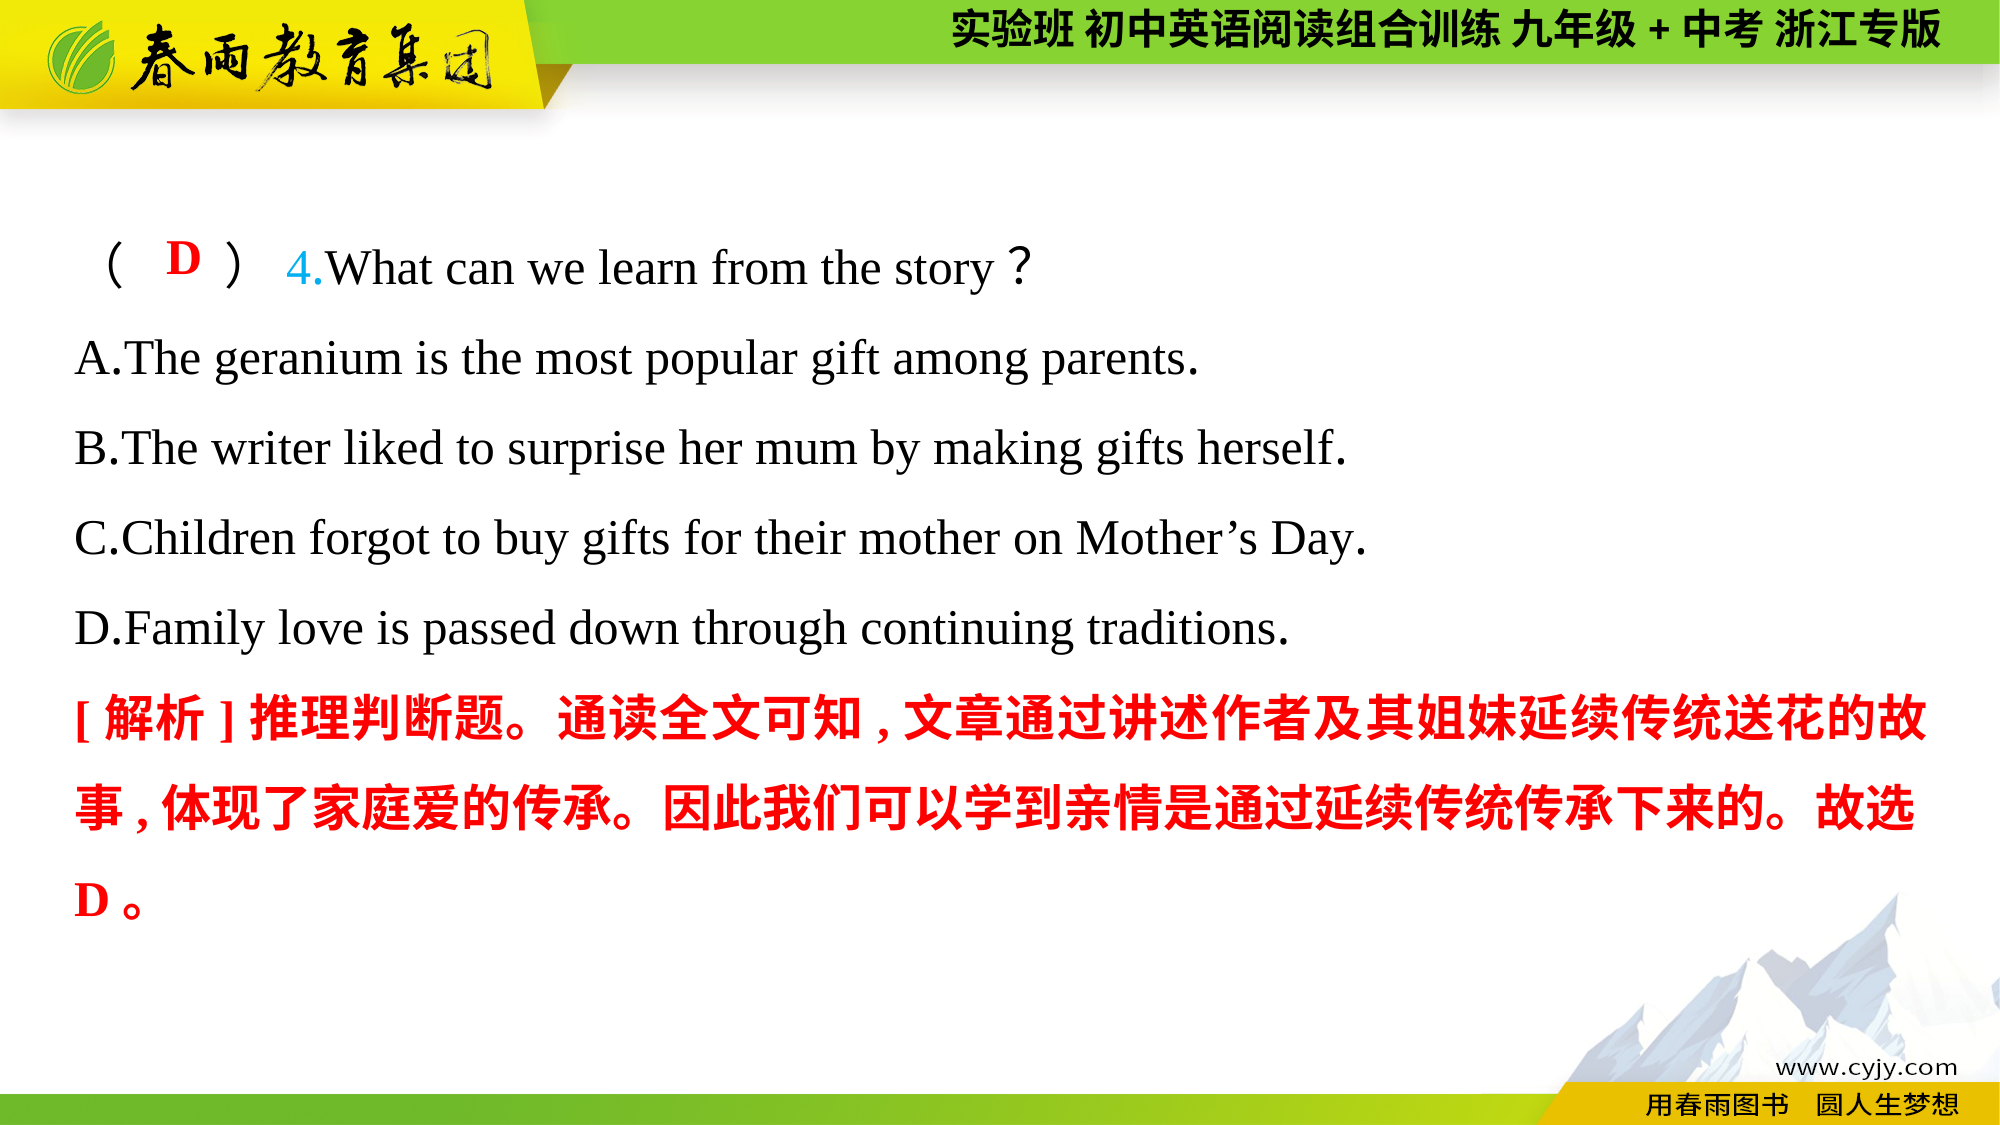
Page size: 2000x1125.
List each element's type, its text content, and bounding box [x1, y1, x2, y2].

text_box D [151, 217, 217, 293]
text_box [解析]推理判断题。通读全文可知,文章通过讲述作者及其姐妹延续传统送花的故事,体现了家庭爱的传承。因此我们可以学到亲情是通过延续传统传承下来的。故选D。 [59, 648, 1944, 934]
picture [0, 0, 2000, 1125]
list （ ）4.What can we learn from the story？ A.The geranium is the most popular gift among parents. B.The writer liked to surprise her mum by making gifts herself. C.Children forgot to buy gifts for their mother on Mother’s Day. D.Family love is passed down through continuing traditions. [59, 196, 1944, 648]
